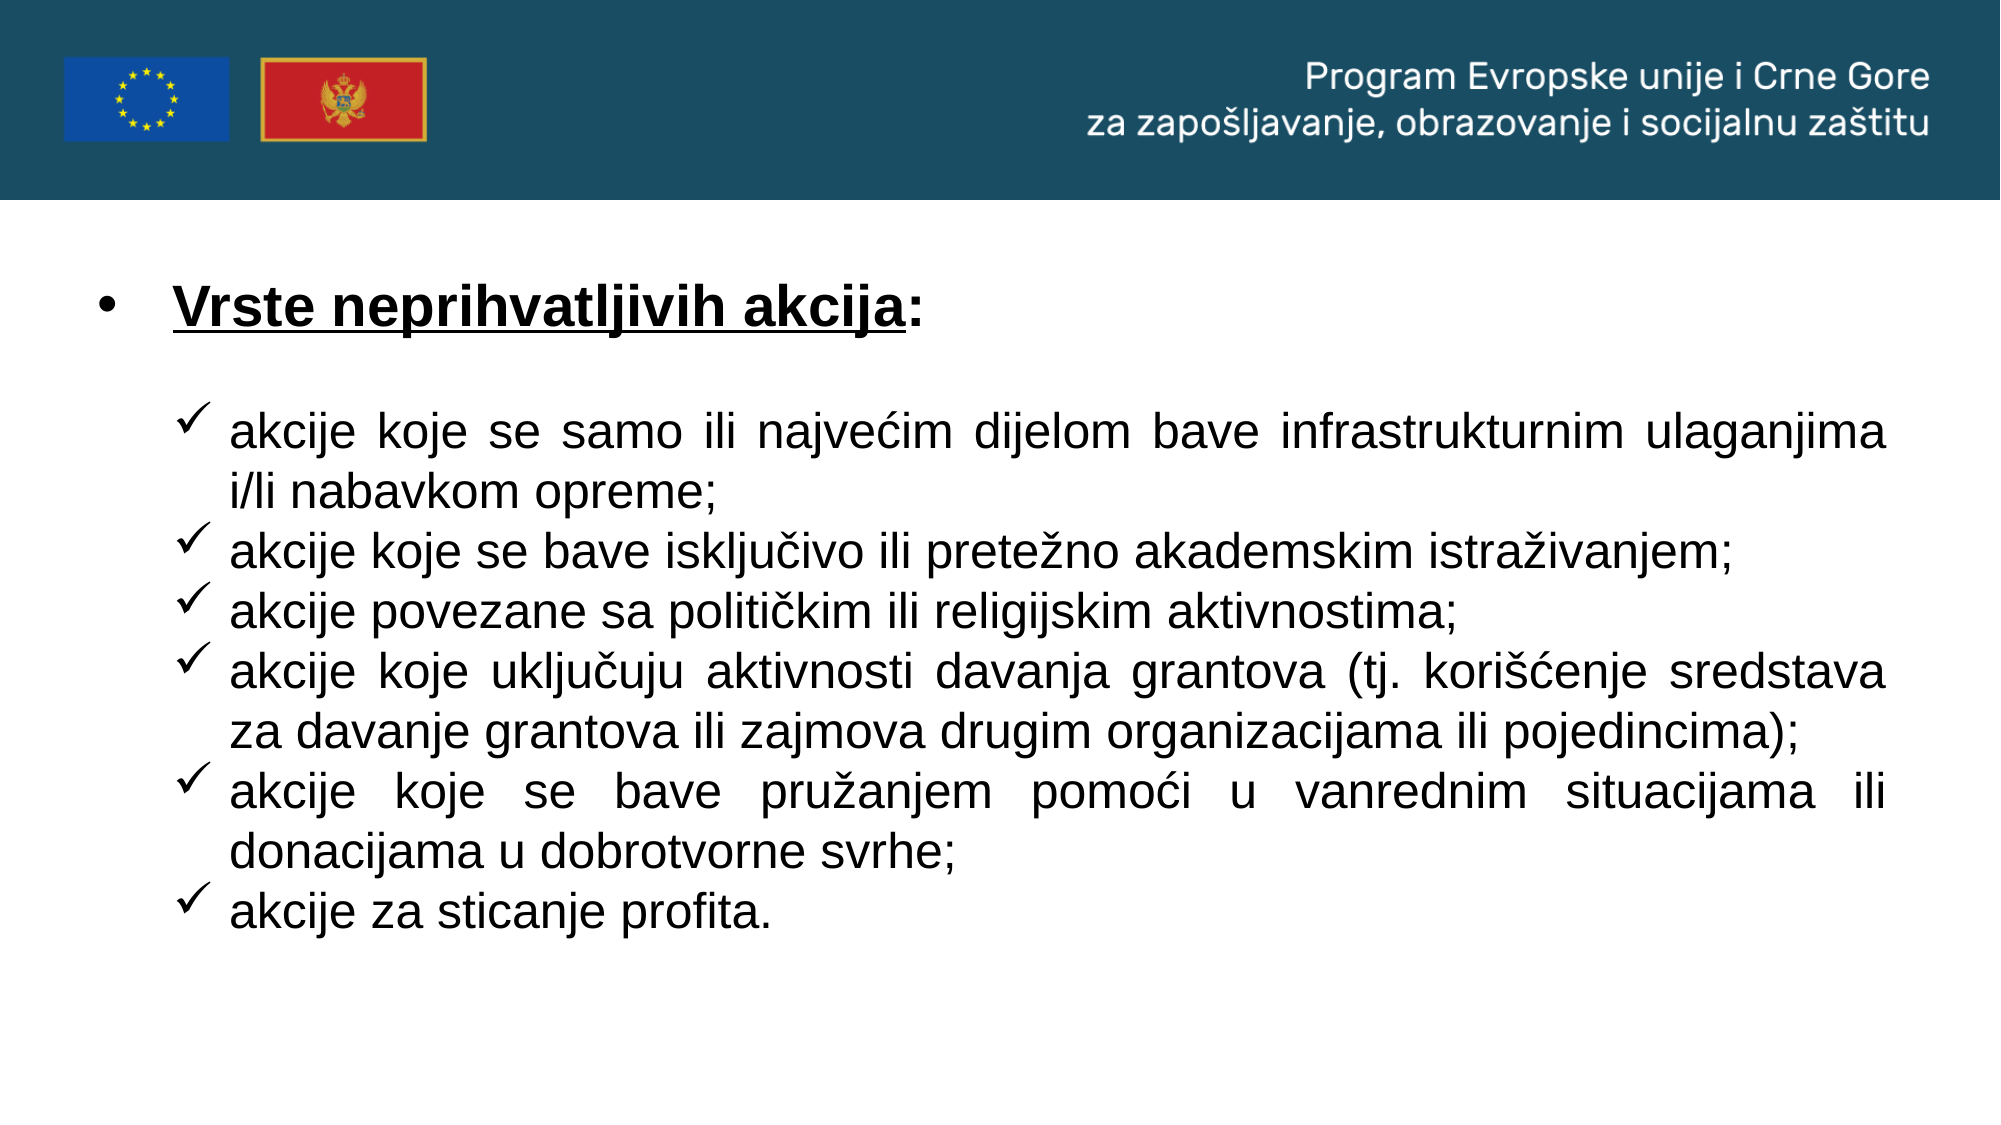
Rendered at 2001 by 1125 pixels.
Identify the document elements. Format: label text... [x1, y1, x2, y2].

text_box Vrste neprihvatljivih akcija: akcije koje se samo ili najvećim dijelom bave infrastrukturnim ulaganjima i/li nabavkom opreme; akcije koje se bave isključivo ili pretežno akademskim istraživanjem; akcije povezane sa političkim ili religijskim aktivnostima; akcije koje uključuju aktivnosti davanja grantova (tj. korišćenje sredstava za davanje grantova ili zajmova drugim organizacijama ili pojedincima); akcije koje se bave pružanjem pomoći u vanrednim situacijama ili donacijama u dobrotvorne svrhe; akcije za sticanje profita. [83, 260, 1902, 946]
picture [0, 0, 2000, 200]
